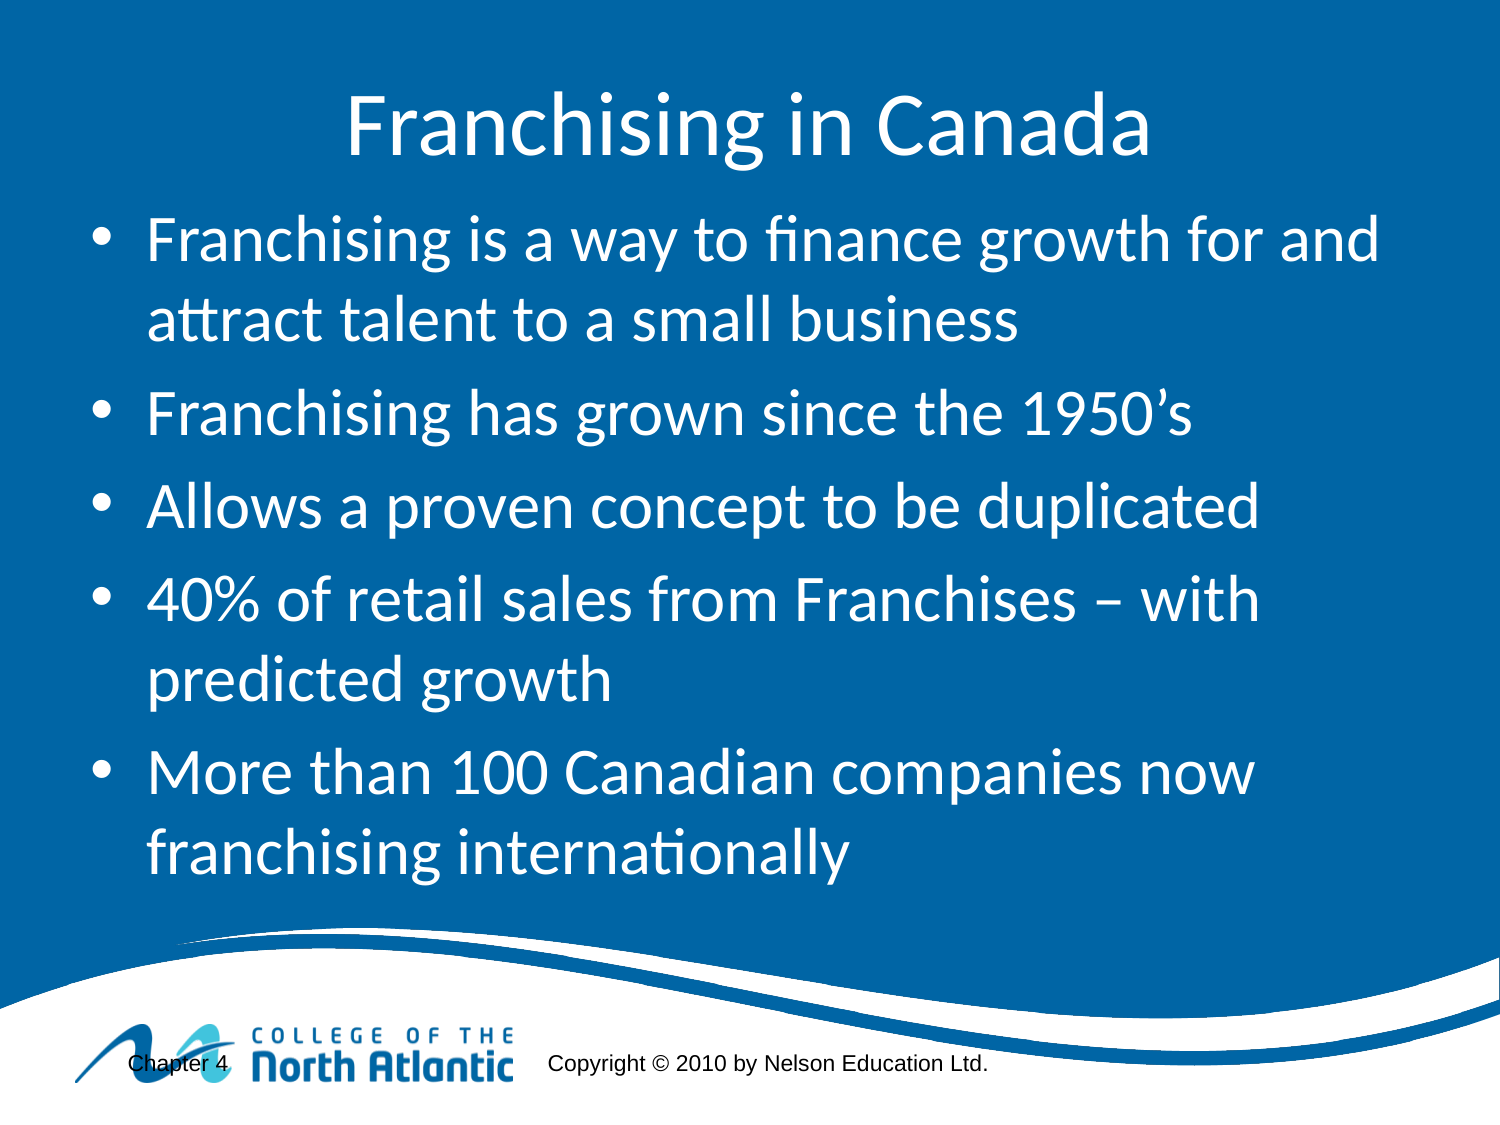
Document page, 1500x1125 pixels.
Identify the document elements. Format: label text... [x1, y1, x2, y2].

list Franchising is a way to finance growth for and attract talent to a small business Franchising has grown since the 1950’s Allows a proven concept to be duplicated 40% of retail sales from Franchises – with predicted growth More than 100 Canadian companies now franchising internationally [75, 187, 1425, 825]
title Franchising in Canada [75, 24, 1425, 187]
picture [0, 928, 1500, 1125]
